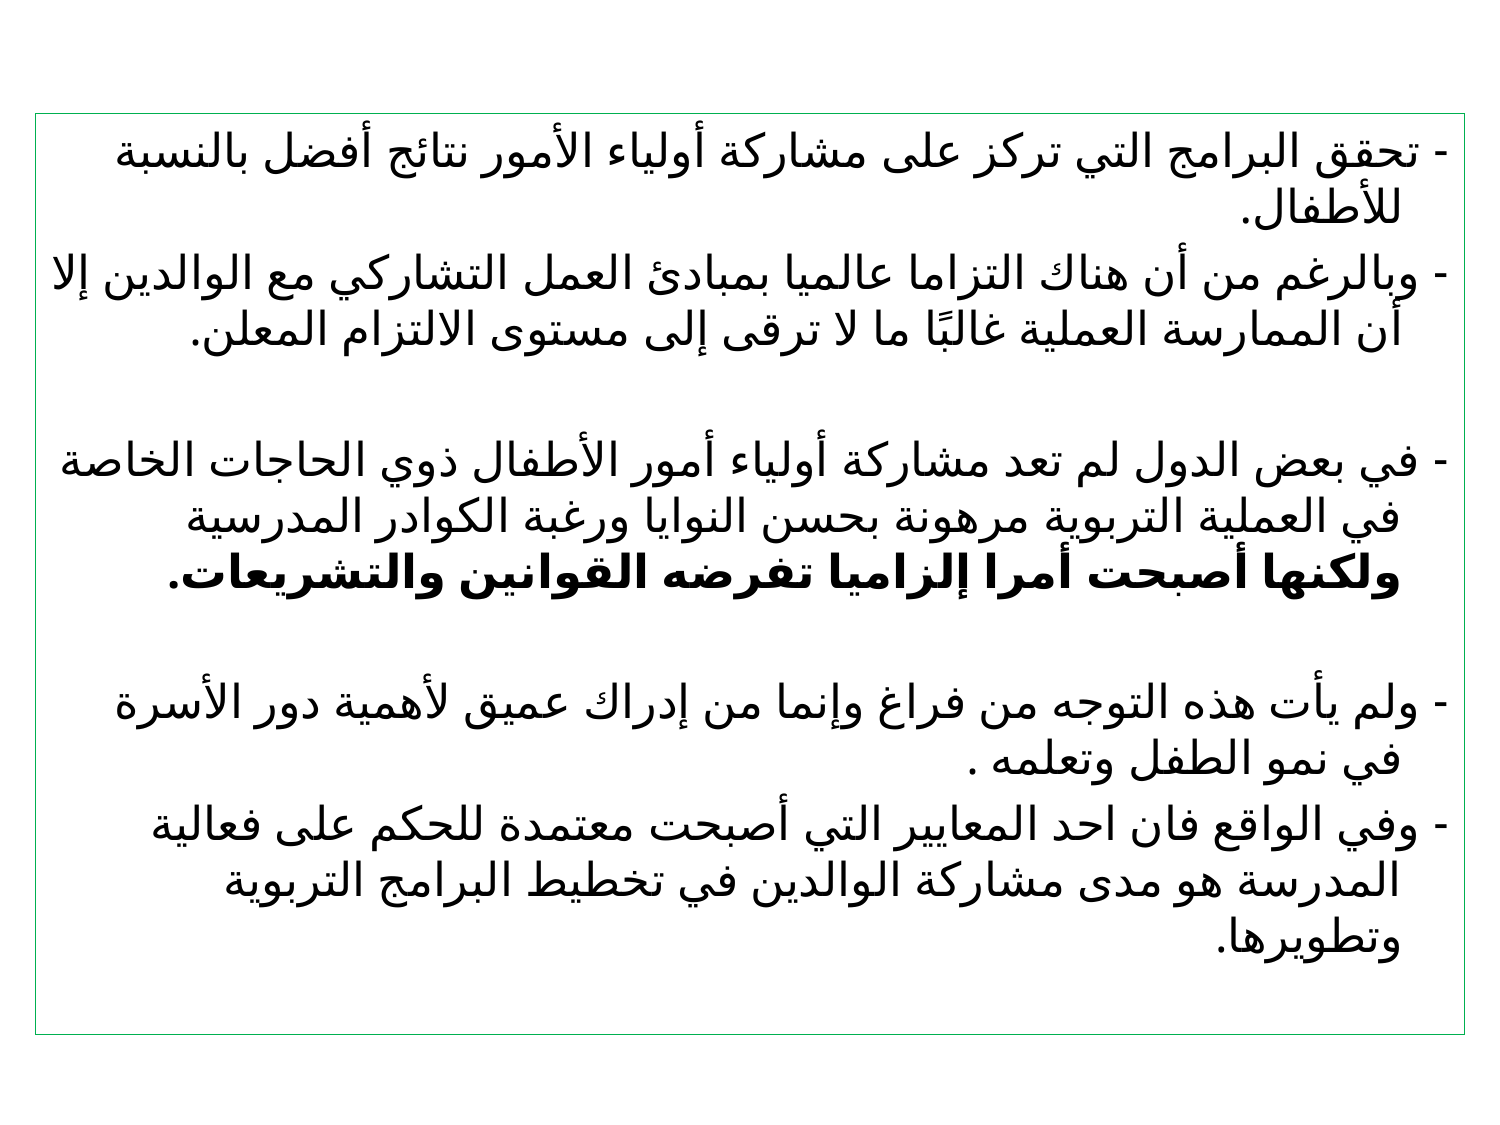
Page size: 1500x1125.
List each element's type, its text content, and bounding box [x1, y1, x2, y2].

list - تحقق البرامج التي تركز على مشاركة أولياء الأمور نتائج أفضل بالنسبة للأطفال. - وبالرغم من أن هناك التزاما عالميا بمبادئ العمل التشاركي مع الوالدين إلا أن الممارسة العملية غالبًا ما لا ترقى إلى مستوى الالتزام المعلن. - في بعض الدول لم تعد مشاركة أولياء أمور الأطفال ذوي الحاجات الخاصة في العملية التربوية مرهونة بحسن النوايا ورغبة الكوادر المدرسية ولكنها أصبحت أمرا إلزاميا تفرضه القوانين والتشريعات. - ولم يأت هذه التوجه من فراغ وإنما من إدراك عميق لأهمية دور الأسرة في نمو الطفل وتعلمه . - وفي الواقع فان احد المعايير التي أصبحت معتمدة للحكم على فعالية المدرسة هو مدى مشاركة الوالدين في تخطيط البرامج التربوية وتطويرها. [35, 113, 1465, 1035]
